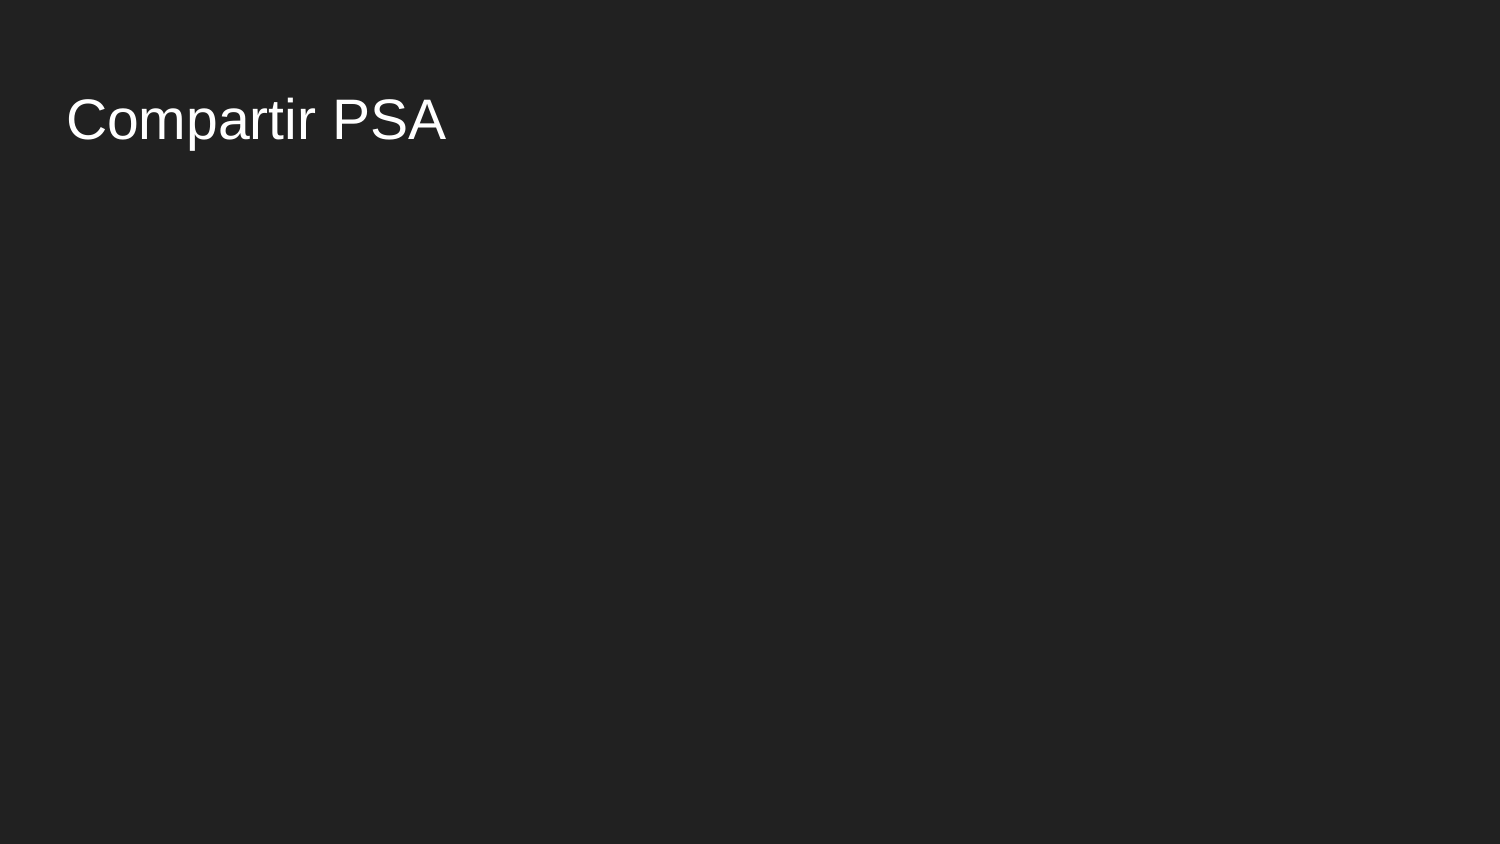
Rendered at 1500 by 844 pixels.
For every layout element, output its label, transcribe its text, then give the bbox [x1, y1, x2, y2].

title Compartir PSA [51, 72, 1449, 167]
